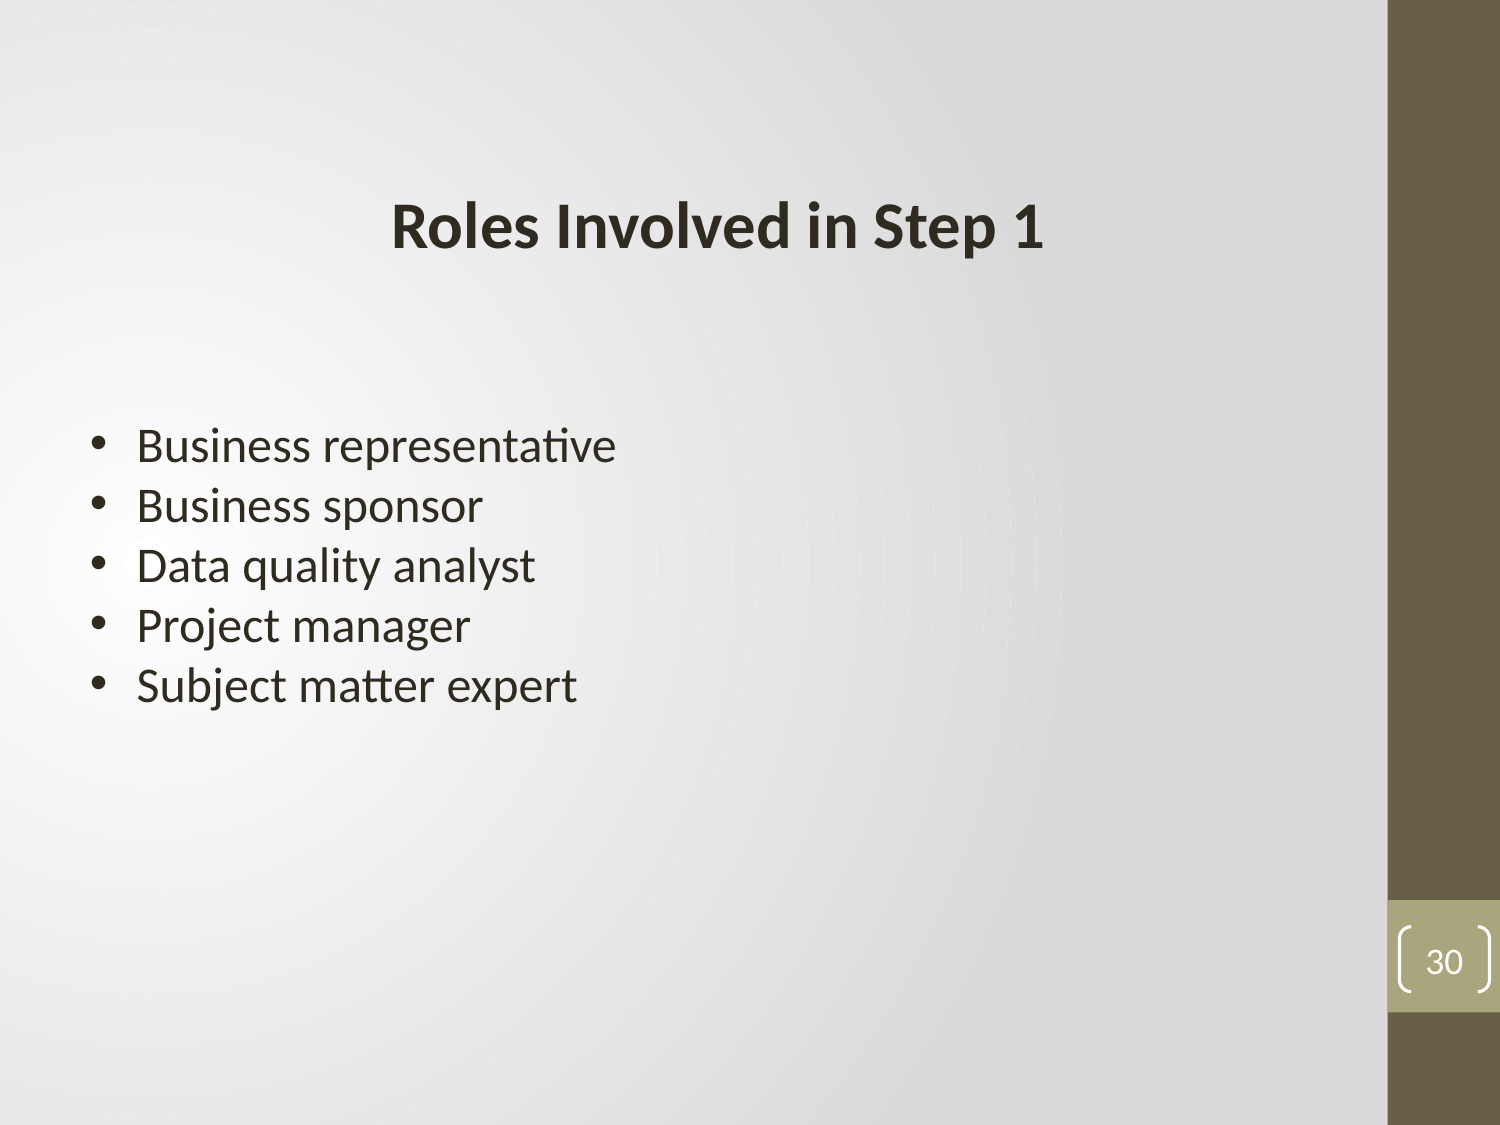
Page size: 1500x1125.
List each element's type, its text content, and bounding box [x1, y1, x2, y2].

text_box Roles Involved in Step 1 Business representative Business sponsor Data quality analyst Project manager Subject matter expert [74, 174, 1363, 720]
slide_number 30 [1397, 925, 1492, 994]
